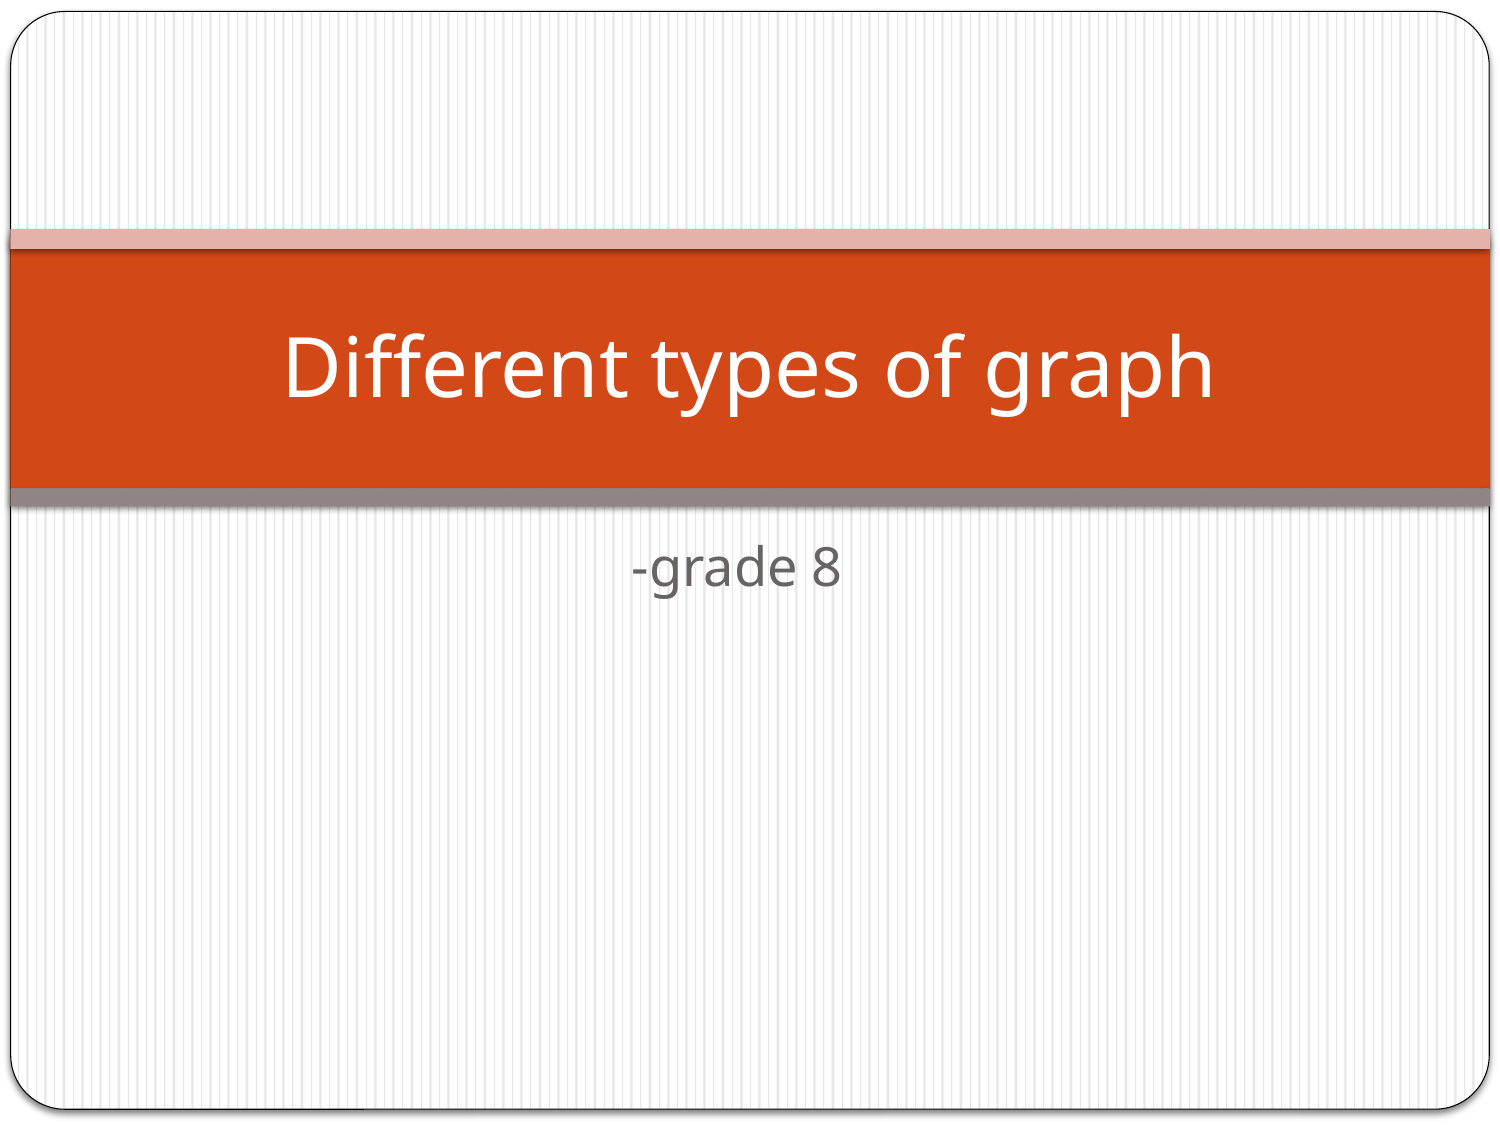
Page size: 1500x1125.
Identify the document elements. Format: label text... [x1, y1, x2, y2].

title Different types of graph [75, 247, 1425, 489]
subtitle -grade 8 [212, 525, 1263, 788]
